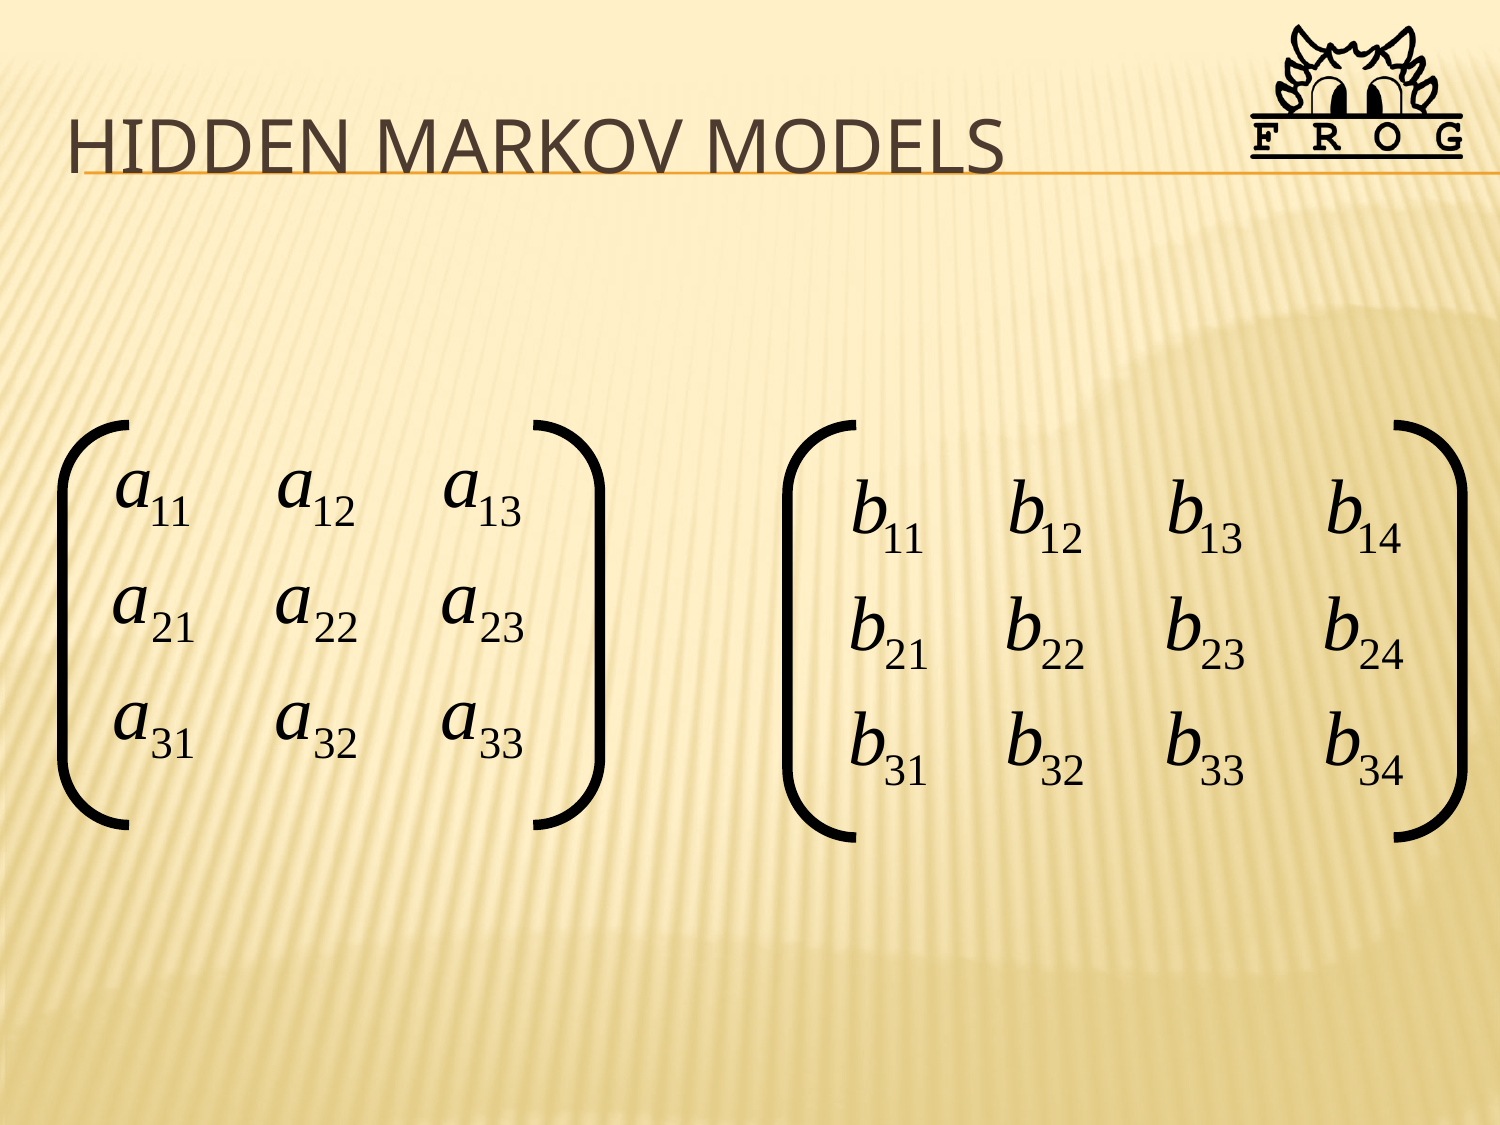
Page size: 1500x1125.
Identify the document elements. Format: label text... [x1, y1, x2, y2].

picture [1249, 24, 1463, 159]
text_box [61, 436, 90, 813]
text_box [786, 424, 1464, 833]
list [50, 254, 1475, 998]
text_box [838, 449, 1426, 927]
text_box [99, 423, 655, 888]
title Hidden Markov Models [50, 75, 1475, 213]
